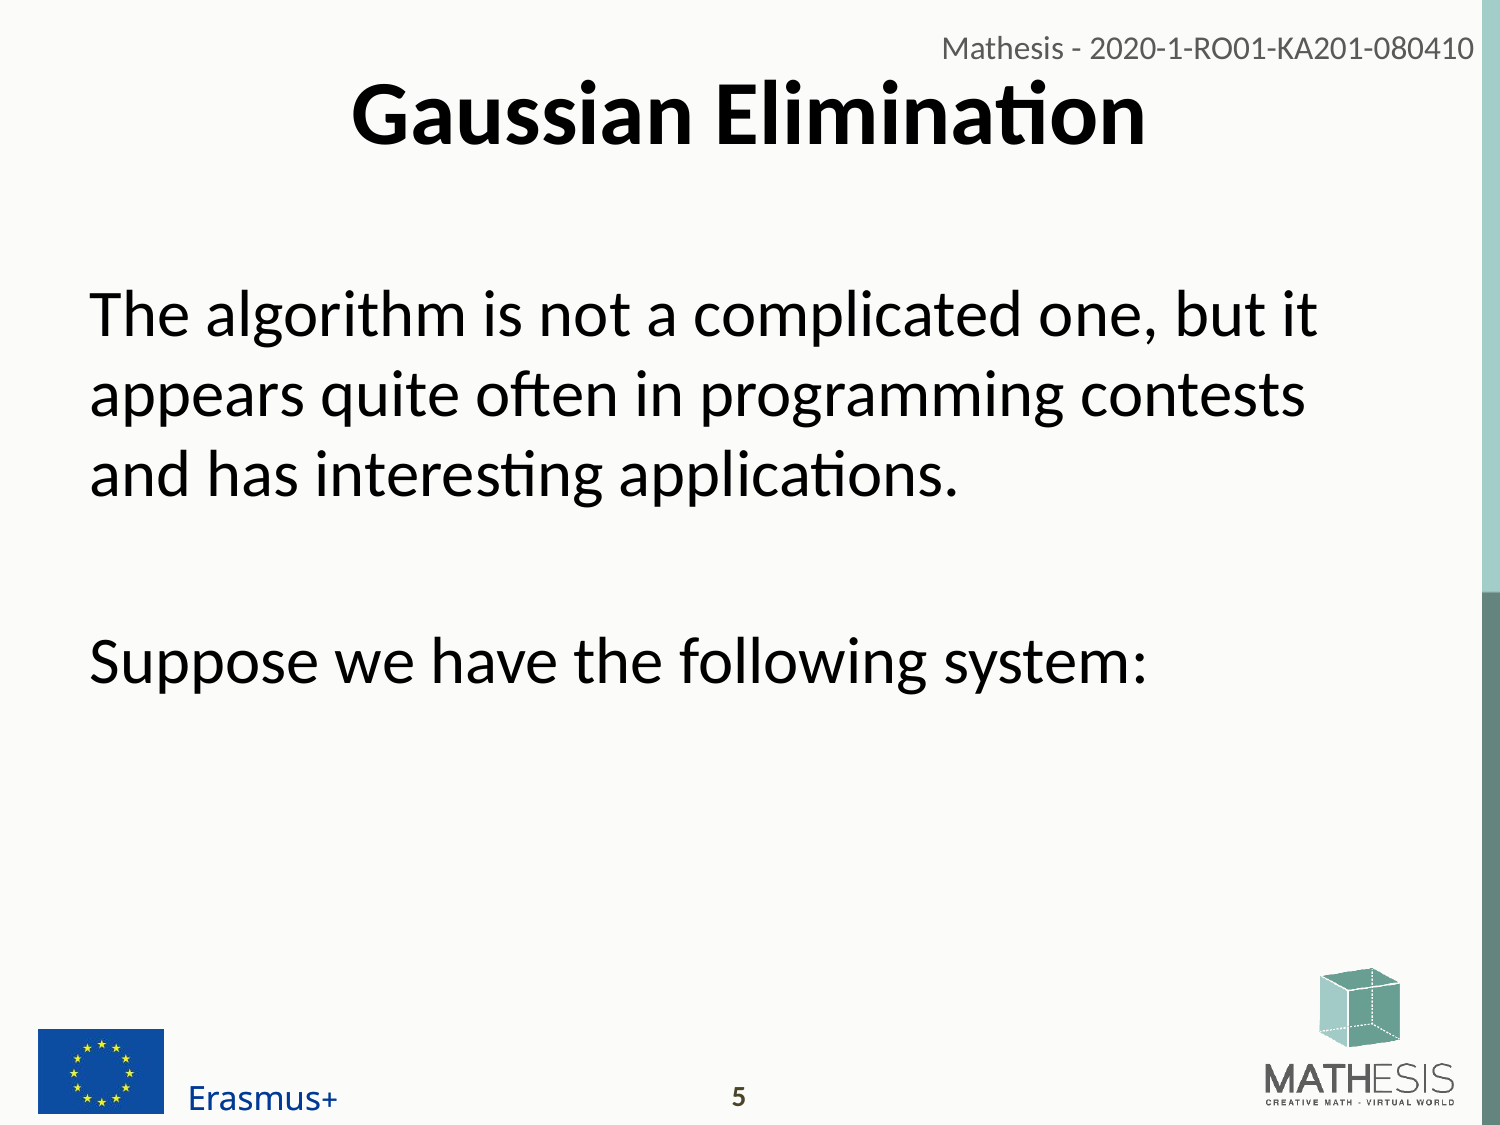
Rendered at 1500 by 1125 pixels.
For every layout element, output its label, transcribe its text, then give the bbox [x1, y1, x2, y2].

picture [38, 1029, 164, 1114]
title Gaussian Elimination [75, 45, 1425, 233]
list The algorithm is not a complicated one, but it appears quite often in programming contests and has interesting applications. Suppose we have the following system: [75, 262, 1425, 551]
